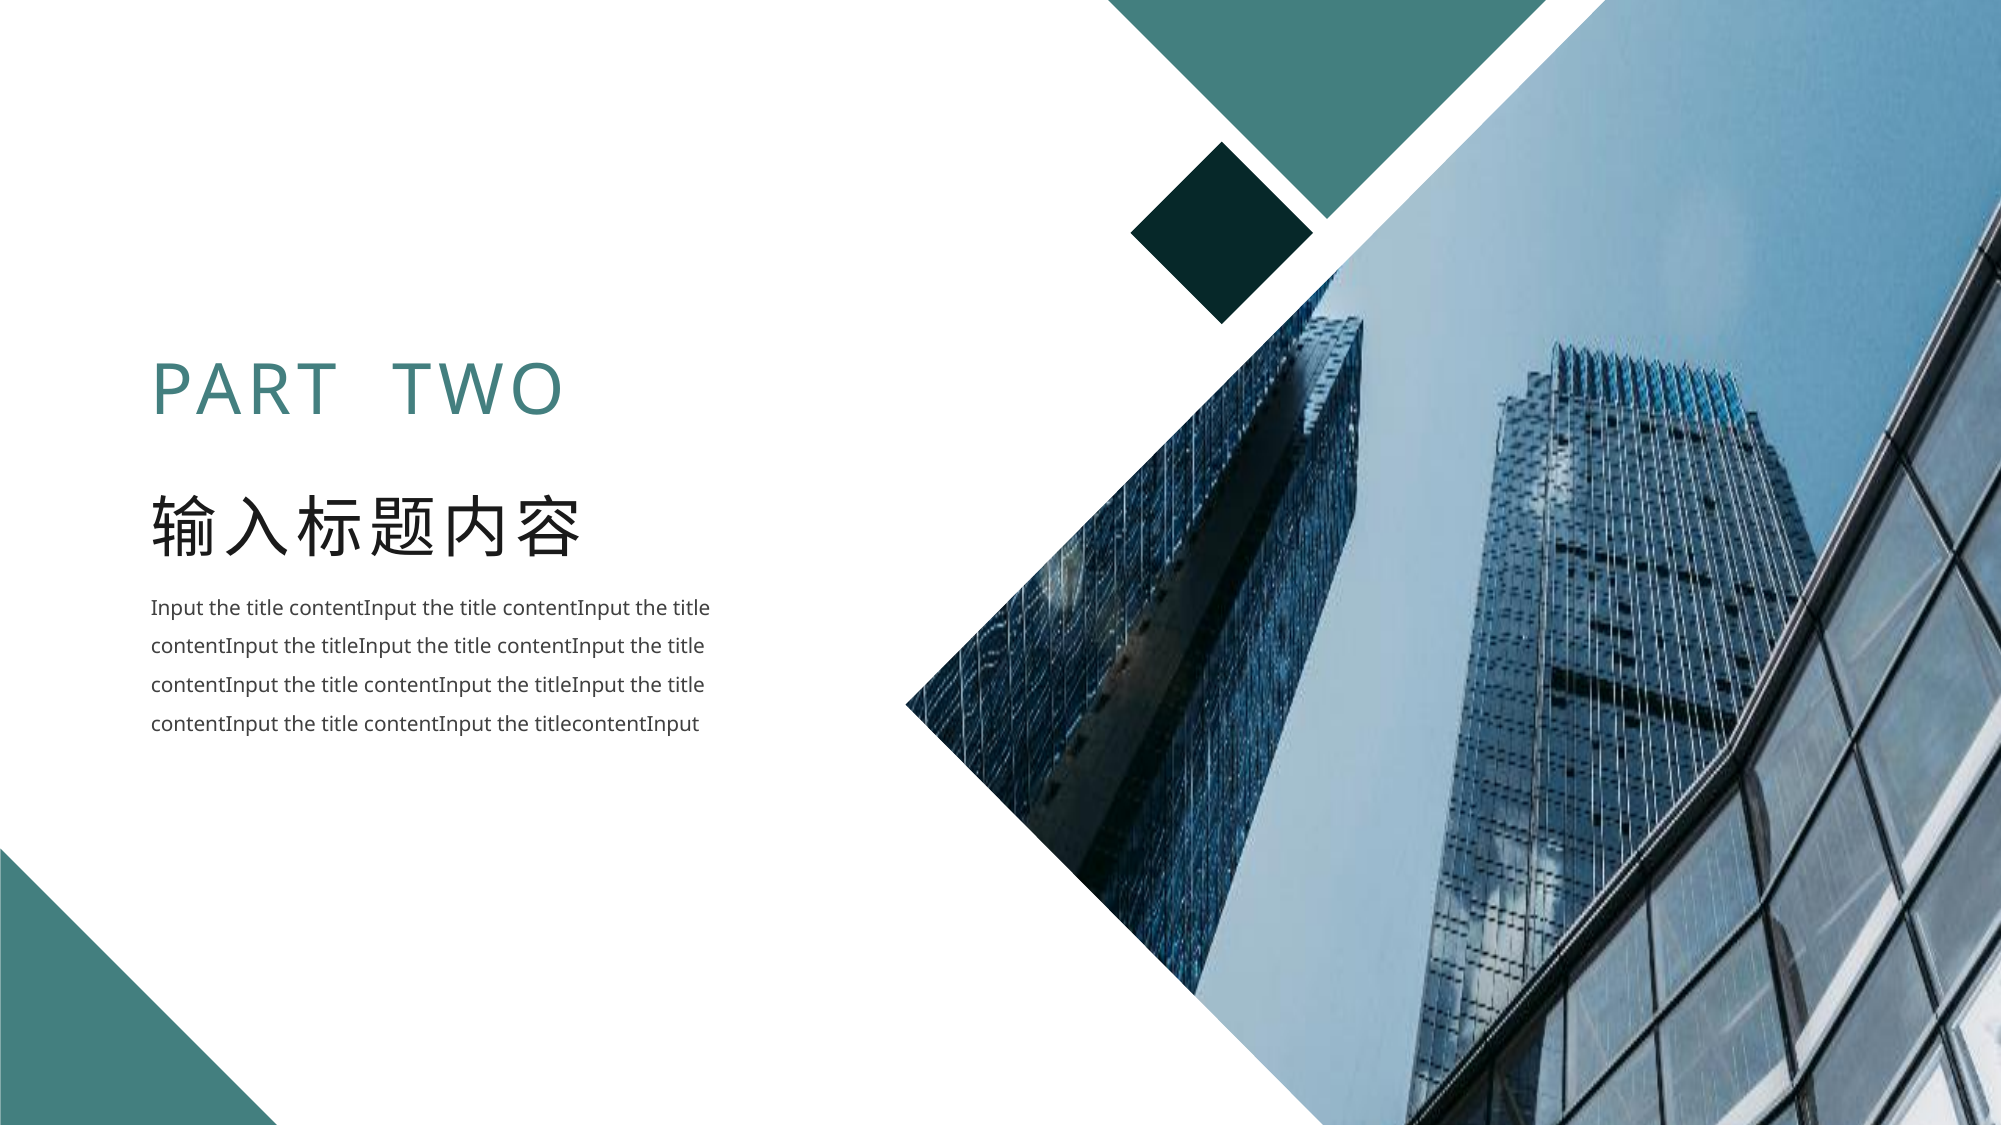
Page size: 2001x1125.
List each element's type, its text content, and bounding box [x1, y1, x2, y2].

text_box [0, 846, 279, 1125]
text_box 输入标题内容 [136, 477, 616, 573]
text_box Input the title contentInput the title contentInput the title contentInput the titleInput the title contentInput the title contentInput the title contentInput the titleInput the title contentInput the title contentInput the titlecontentInput [136, 573, 810, 781]
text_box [905, 0, 2000, 1125]
text_box PART TWO [136, 335, 616, 436]
